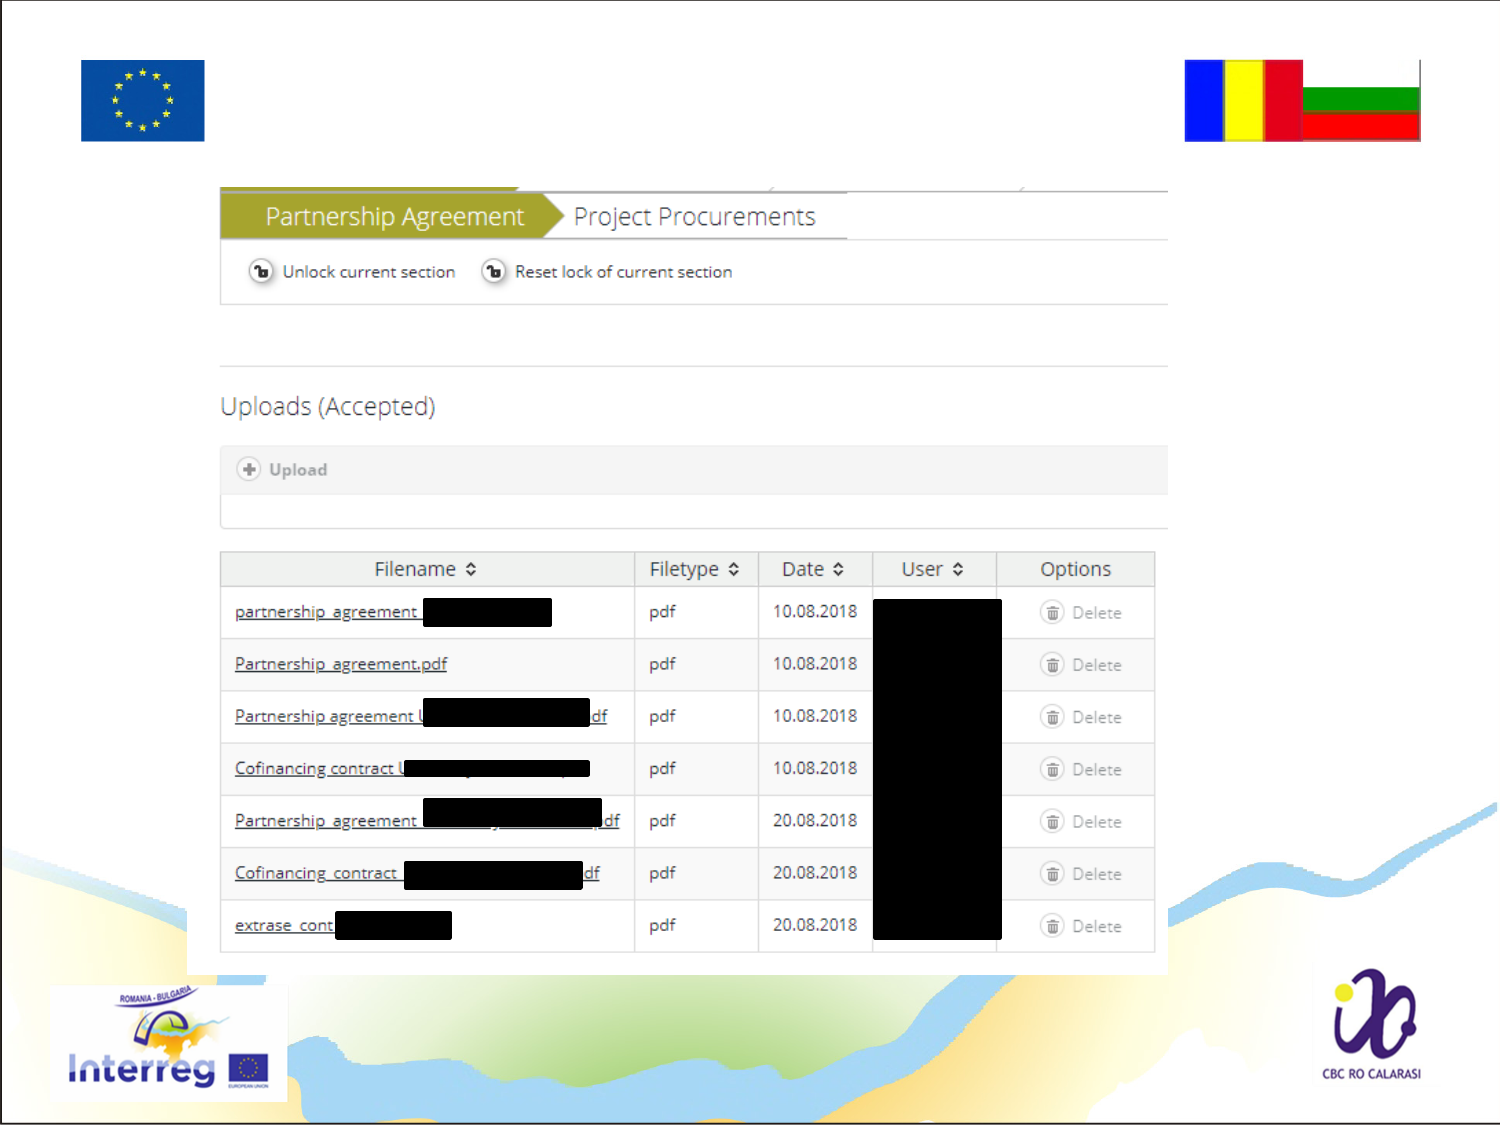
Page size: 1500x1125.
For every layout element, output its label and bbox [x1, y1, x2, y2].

picture [0, 0, 1500, 1125]
list [187, 187, 1168, 960]
